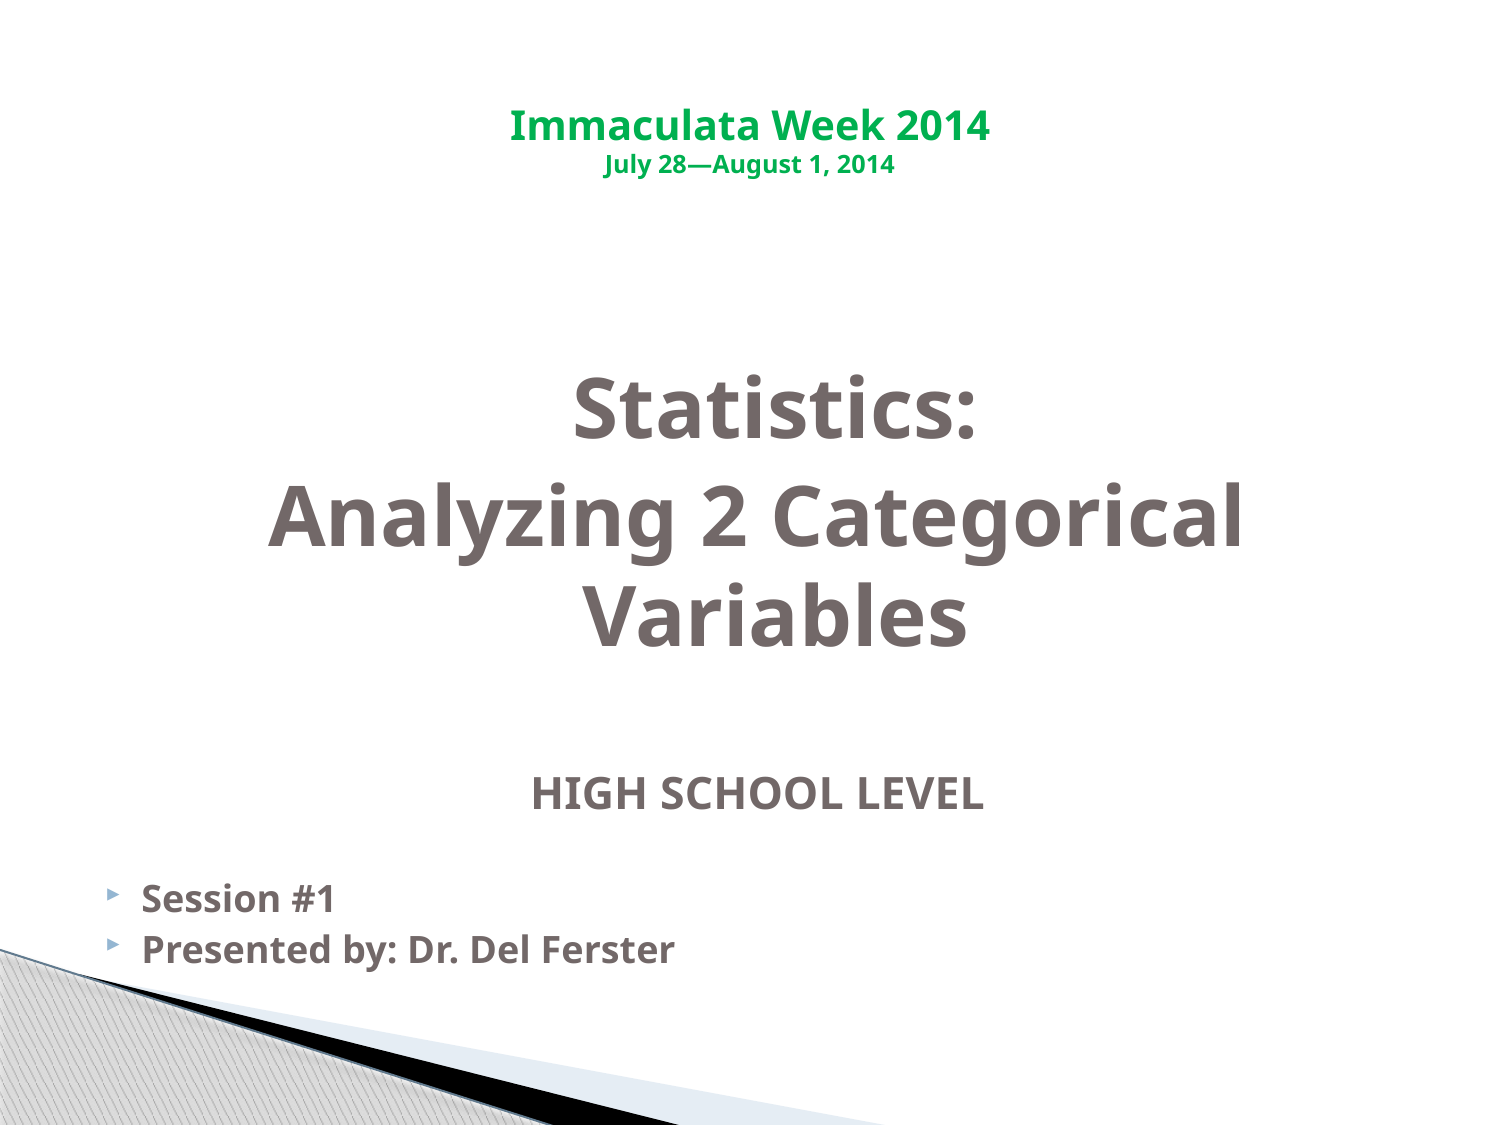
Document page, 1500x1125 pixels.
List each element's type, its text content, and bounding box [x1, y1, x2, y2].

title Immaculata Week 2014 July 28—August 1, 2014 [75, 45, 1425, 233]
list Statistics: Analyzing 2 Categorical Variables HIGH SCHOOL LEVEL Session #1 Presented by: Dr. Del Ferster [75, 243, 1425, 986]
